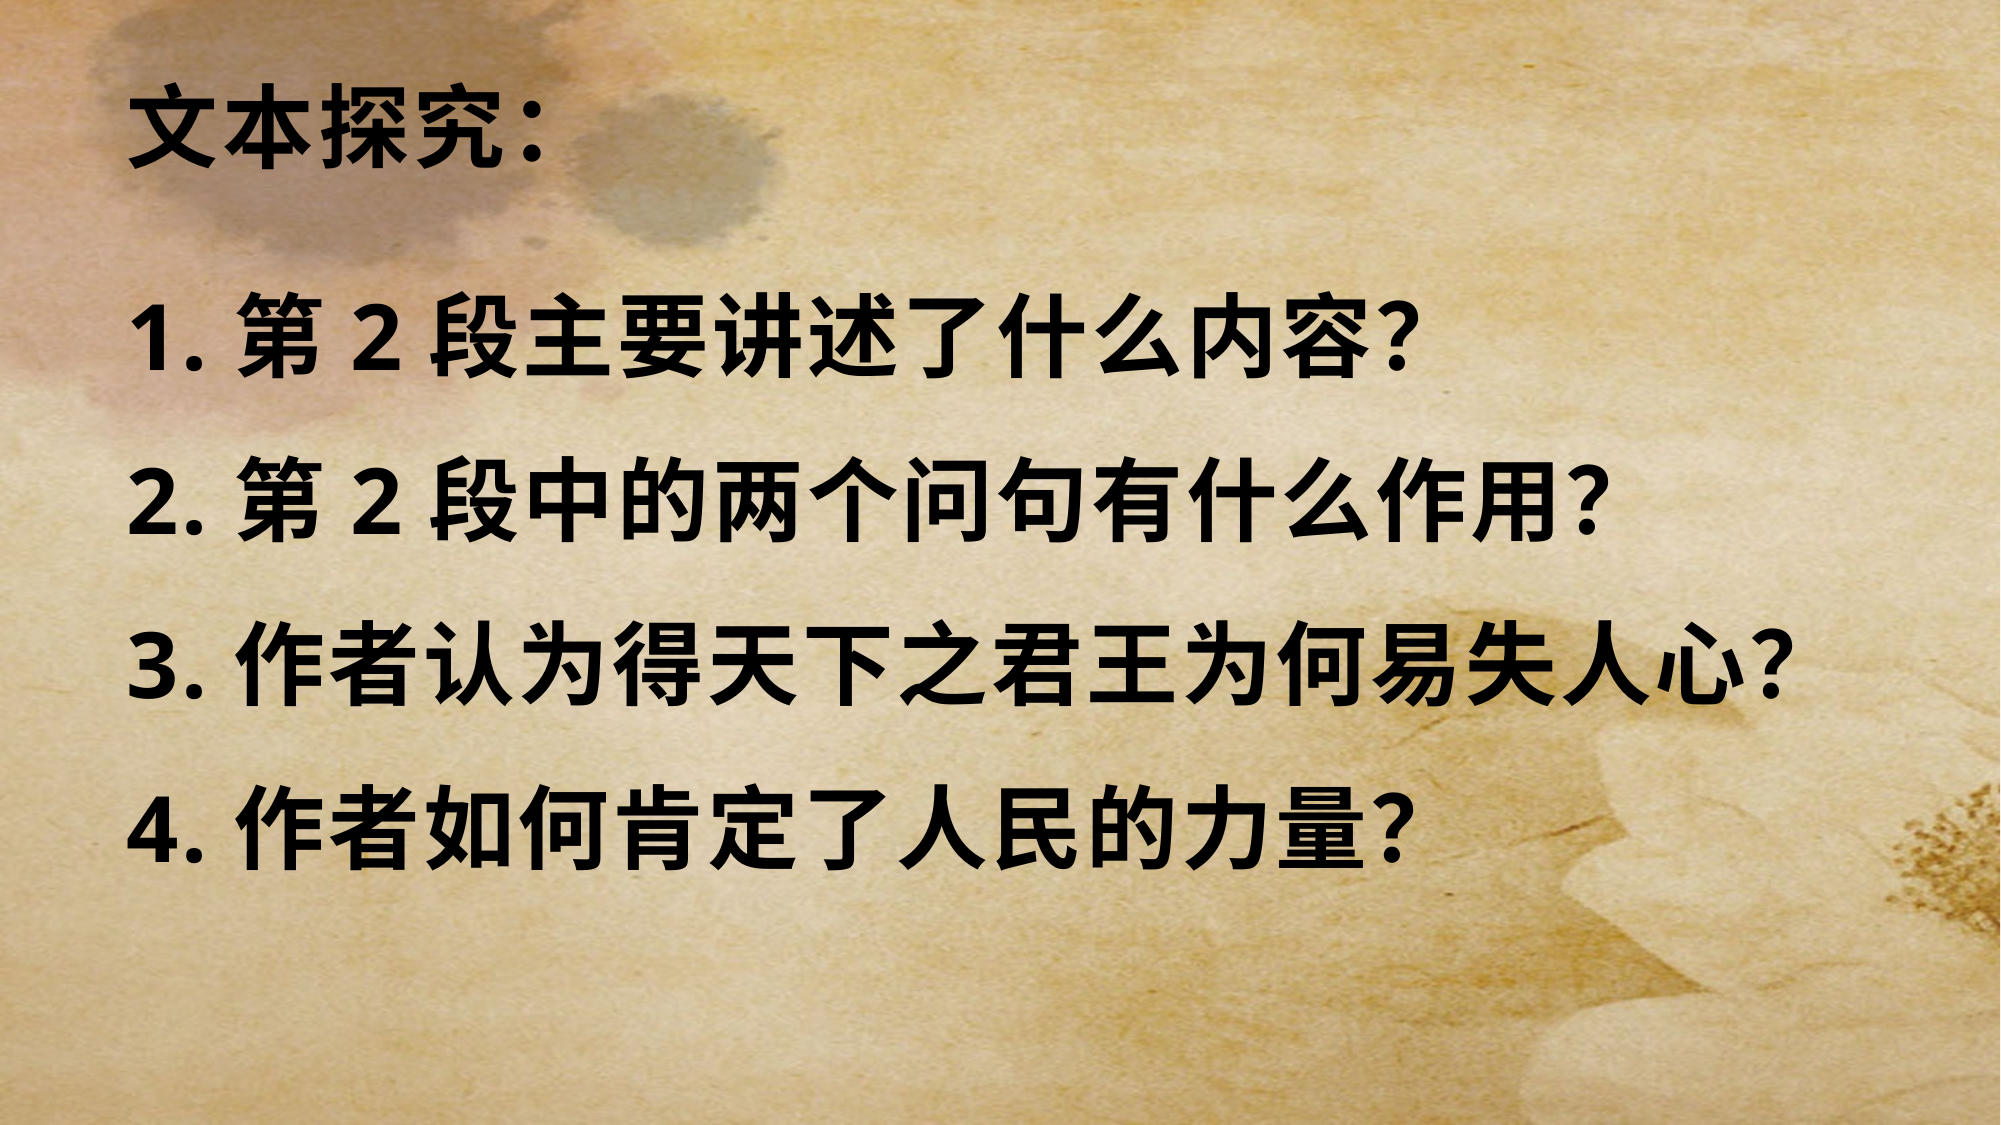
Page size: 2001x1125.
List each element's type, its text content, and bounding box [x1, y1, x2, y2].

list 1.第2段主要讲述了什么内容？ 2.第2段中的两个问句有什么作用？ 3.作者认为得天下之君王为何易失人心？ 4.作者如何肯定了人民的力量？ [109, 246, 1891, 1074]
title 文本探究： [109, 106, 1891, 213]
picture [0, 0, 2001, 1125]
